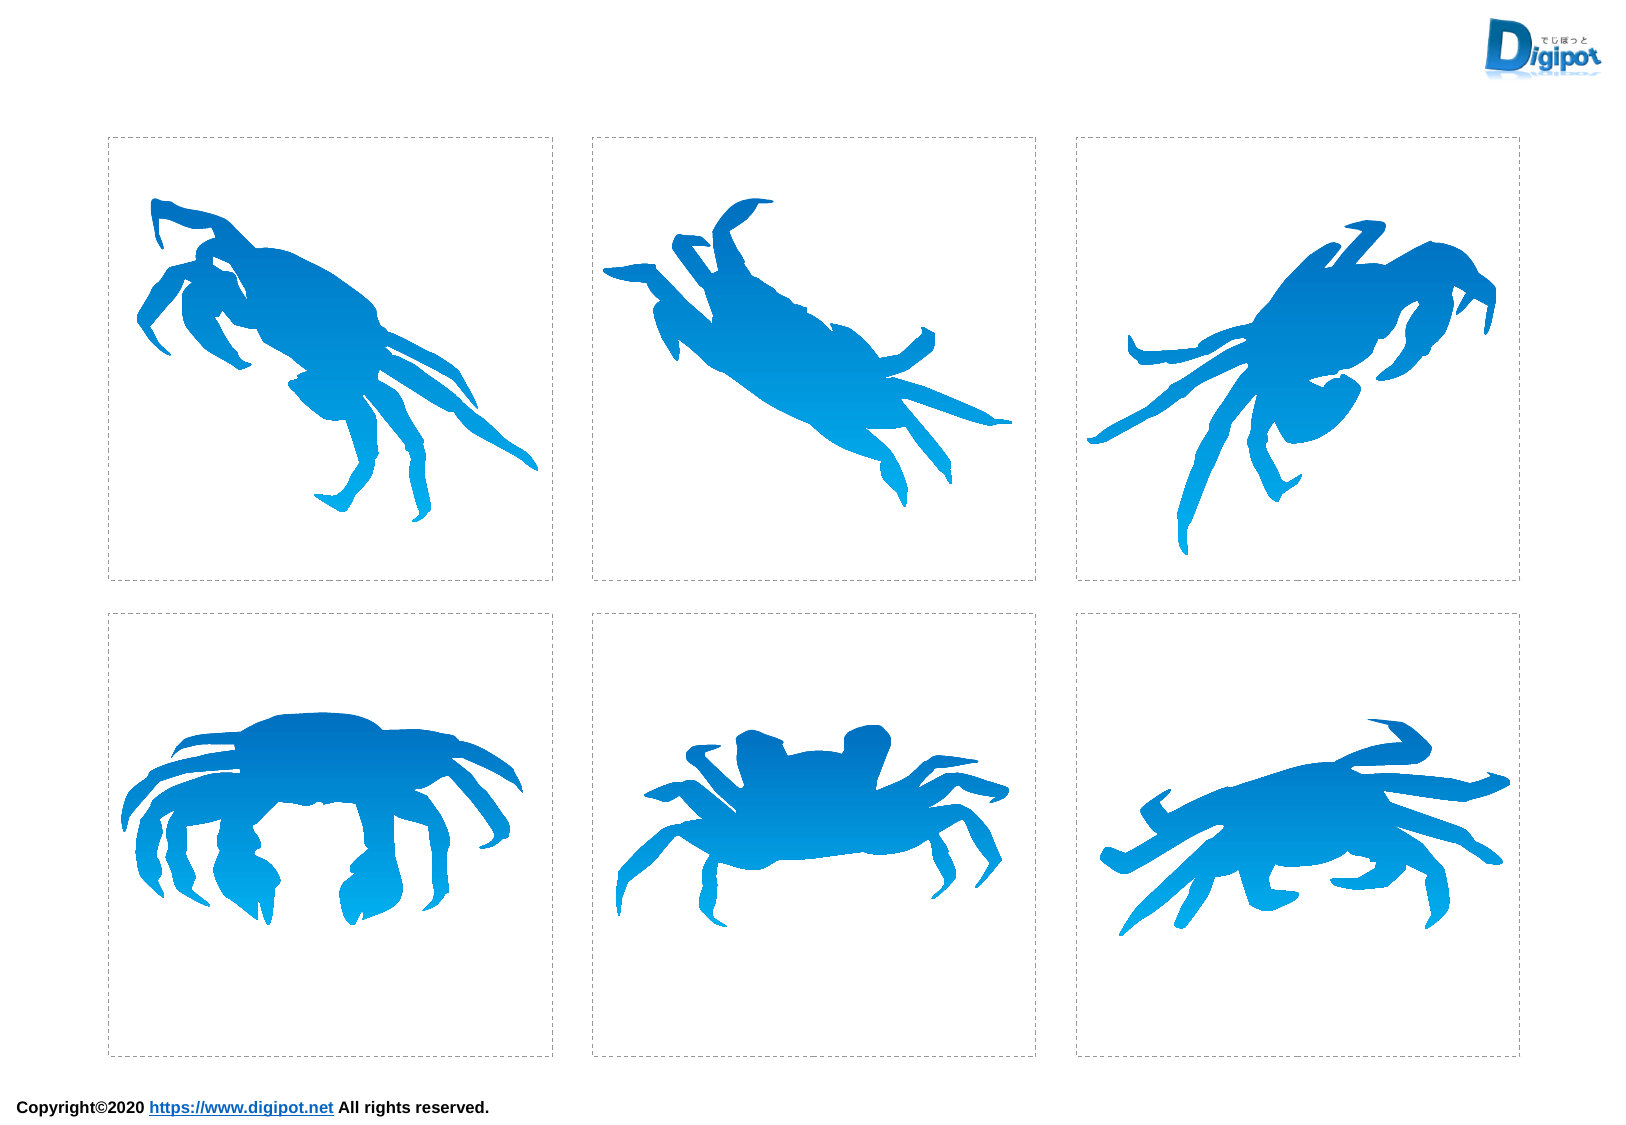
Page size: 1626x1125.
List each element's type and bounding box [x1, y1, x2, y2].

text_box [1100, 718, 1511, 937]
picture [1485, 18, 1602, 82]
text_box [136, 198, 539, 522]
text_box [121, 712, 523, 925]
text_box [615, 724, 1010, 927]
text_box [1086, 219, 1497, 556]
text_box [602, 198, 1013, 507]
